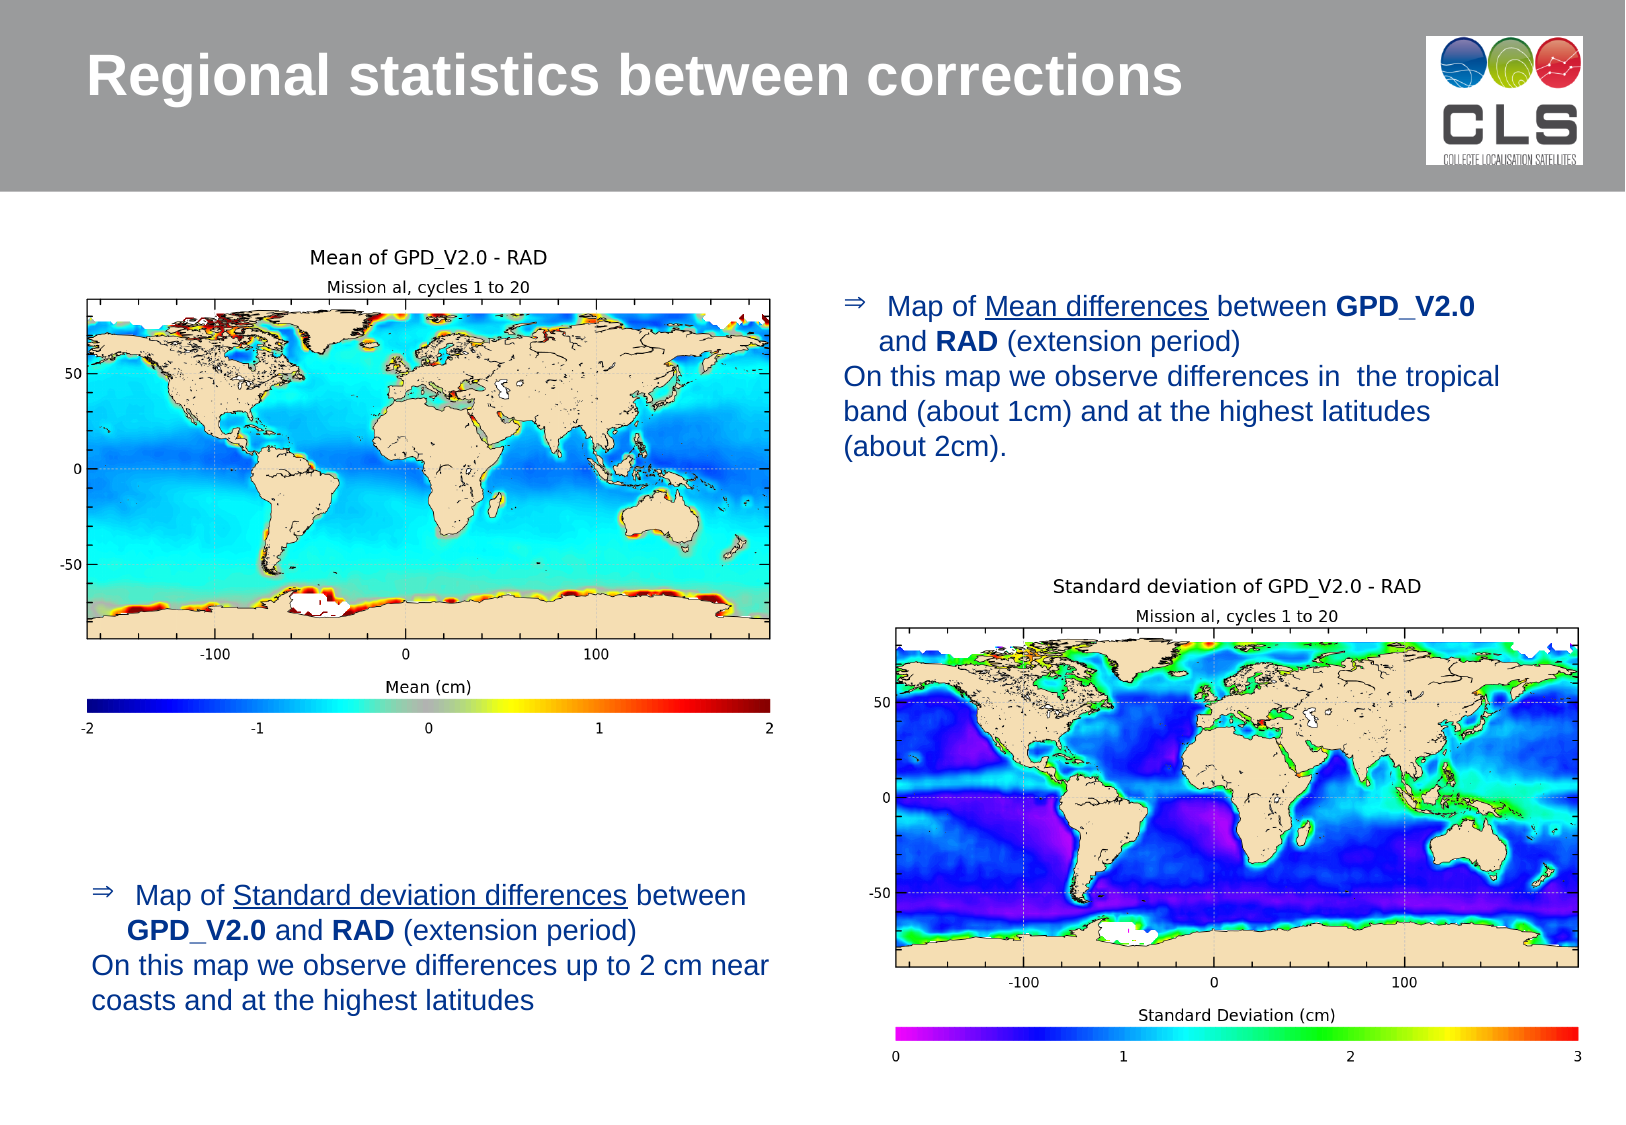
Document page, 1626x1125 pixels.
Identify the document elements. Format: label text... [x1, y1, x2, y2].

picture [811, 553, 1619, 1091]
text_box Regional statistics between corrections [71, 40, 1479, 172]
text_box Map of Standard deviation differences between GPD_V2.0 and RAD (extension period) On this map we observe differences up to 2 cm near coasts and at the highest latitudes [76, 869, 786, 1024]
picture [3, 225, 810, 762]
text_box Map of Mean differences between GPD_V2.0 and RAD (extension period) On this map we observe differences in the tropical band (about 1cm) and at the highest latitudes (about 2cm). [828, 279, 1538, 470]
picture [1426, 36, 1583, 165]
